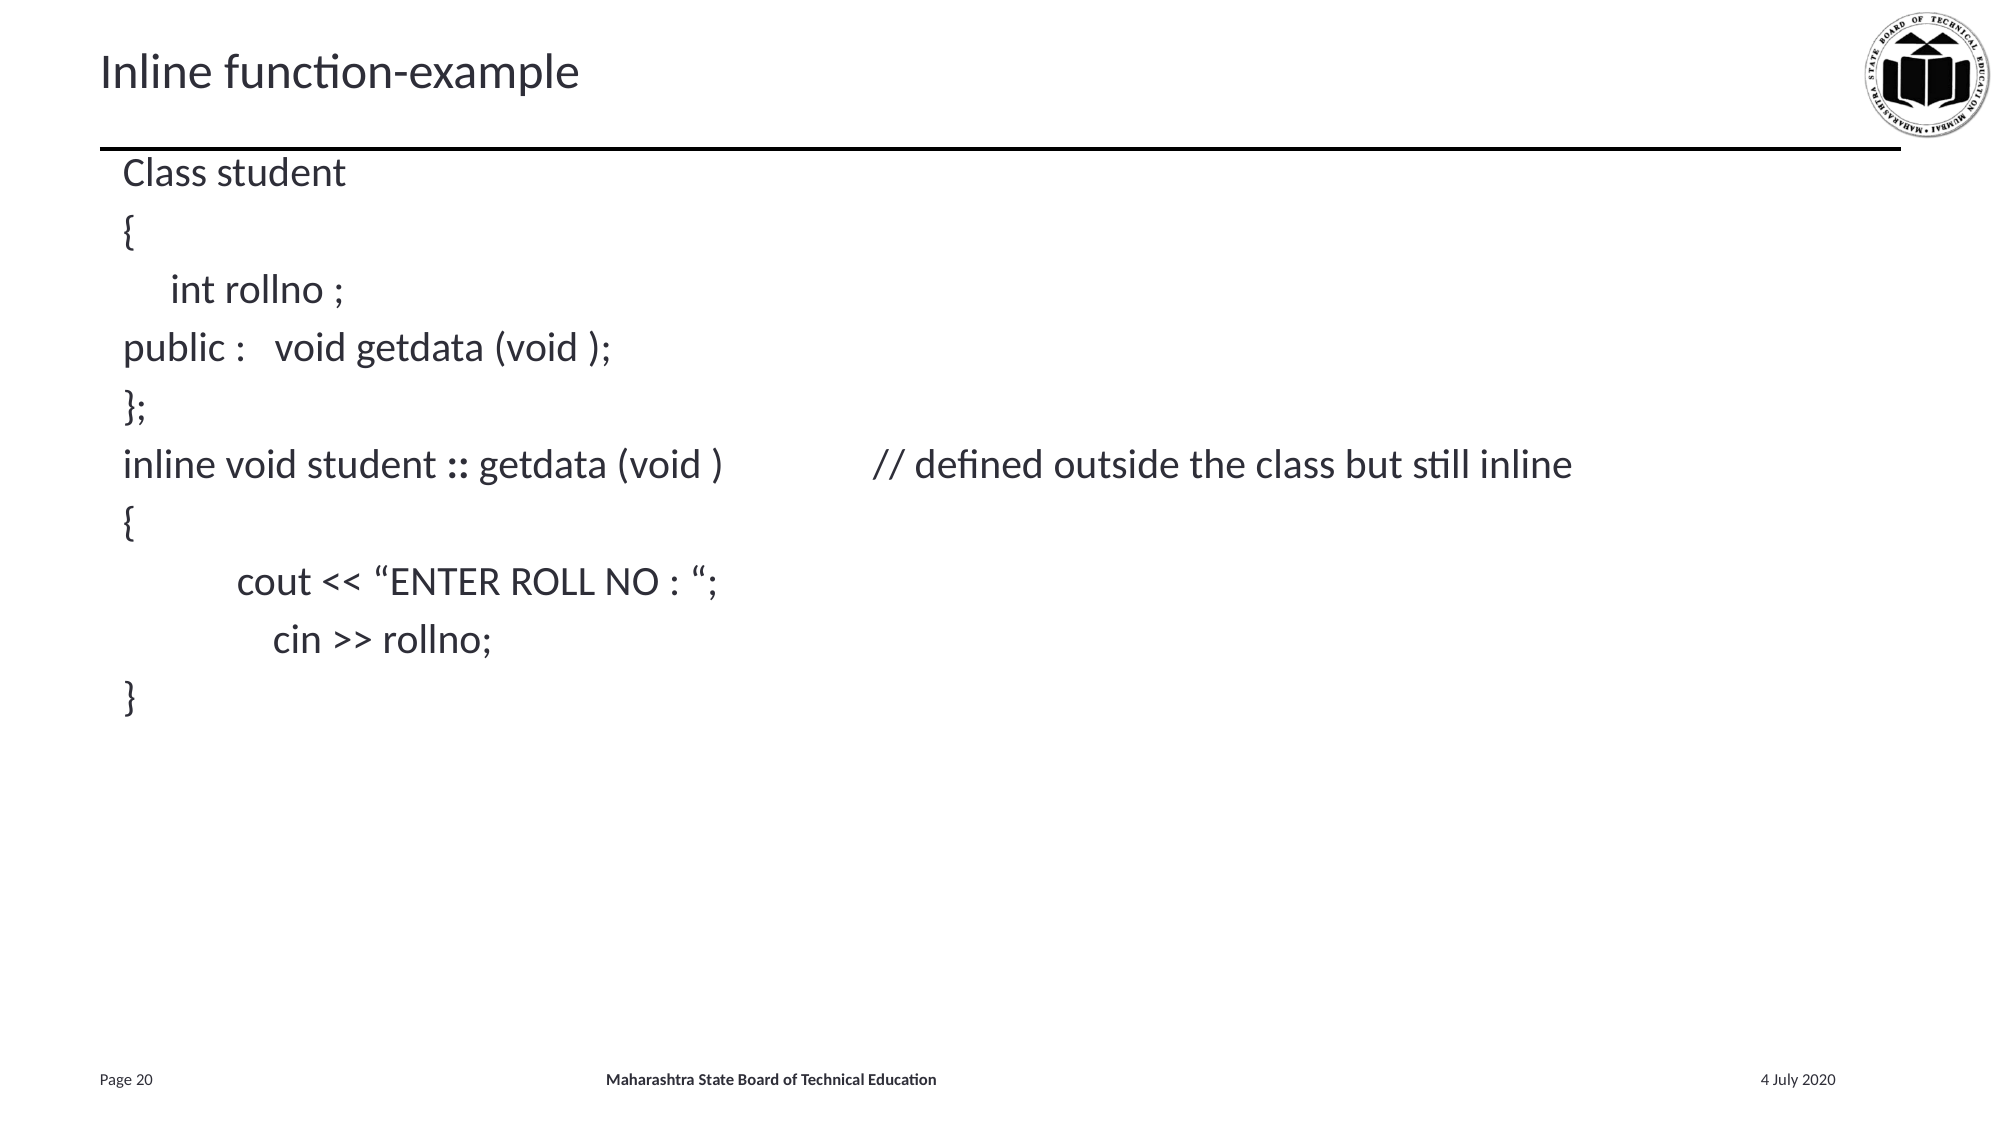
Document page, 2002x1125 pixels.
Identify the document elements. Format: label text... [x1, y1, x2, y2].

title Inline function-example [100, 48, 1901, 145]
list Class student { int rollno ; public : void getdata (void ); }; inline void student :: getdata (void ) // defined outside the class but still inline { cout << “ENTER ROLL NO : “; cin >> rollno; } [100, 145, 1901, 999]
picture [1852, 0, 2001, 149]
